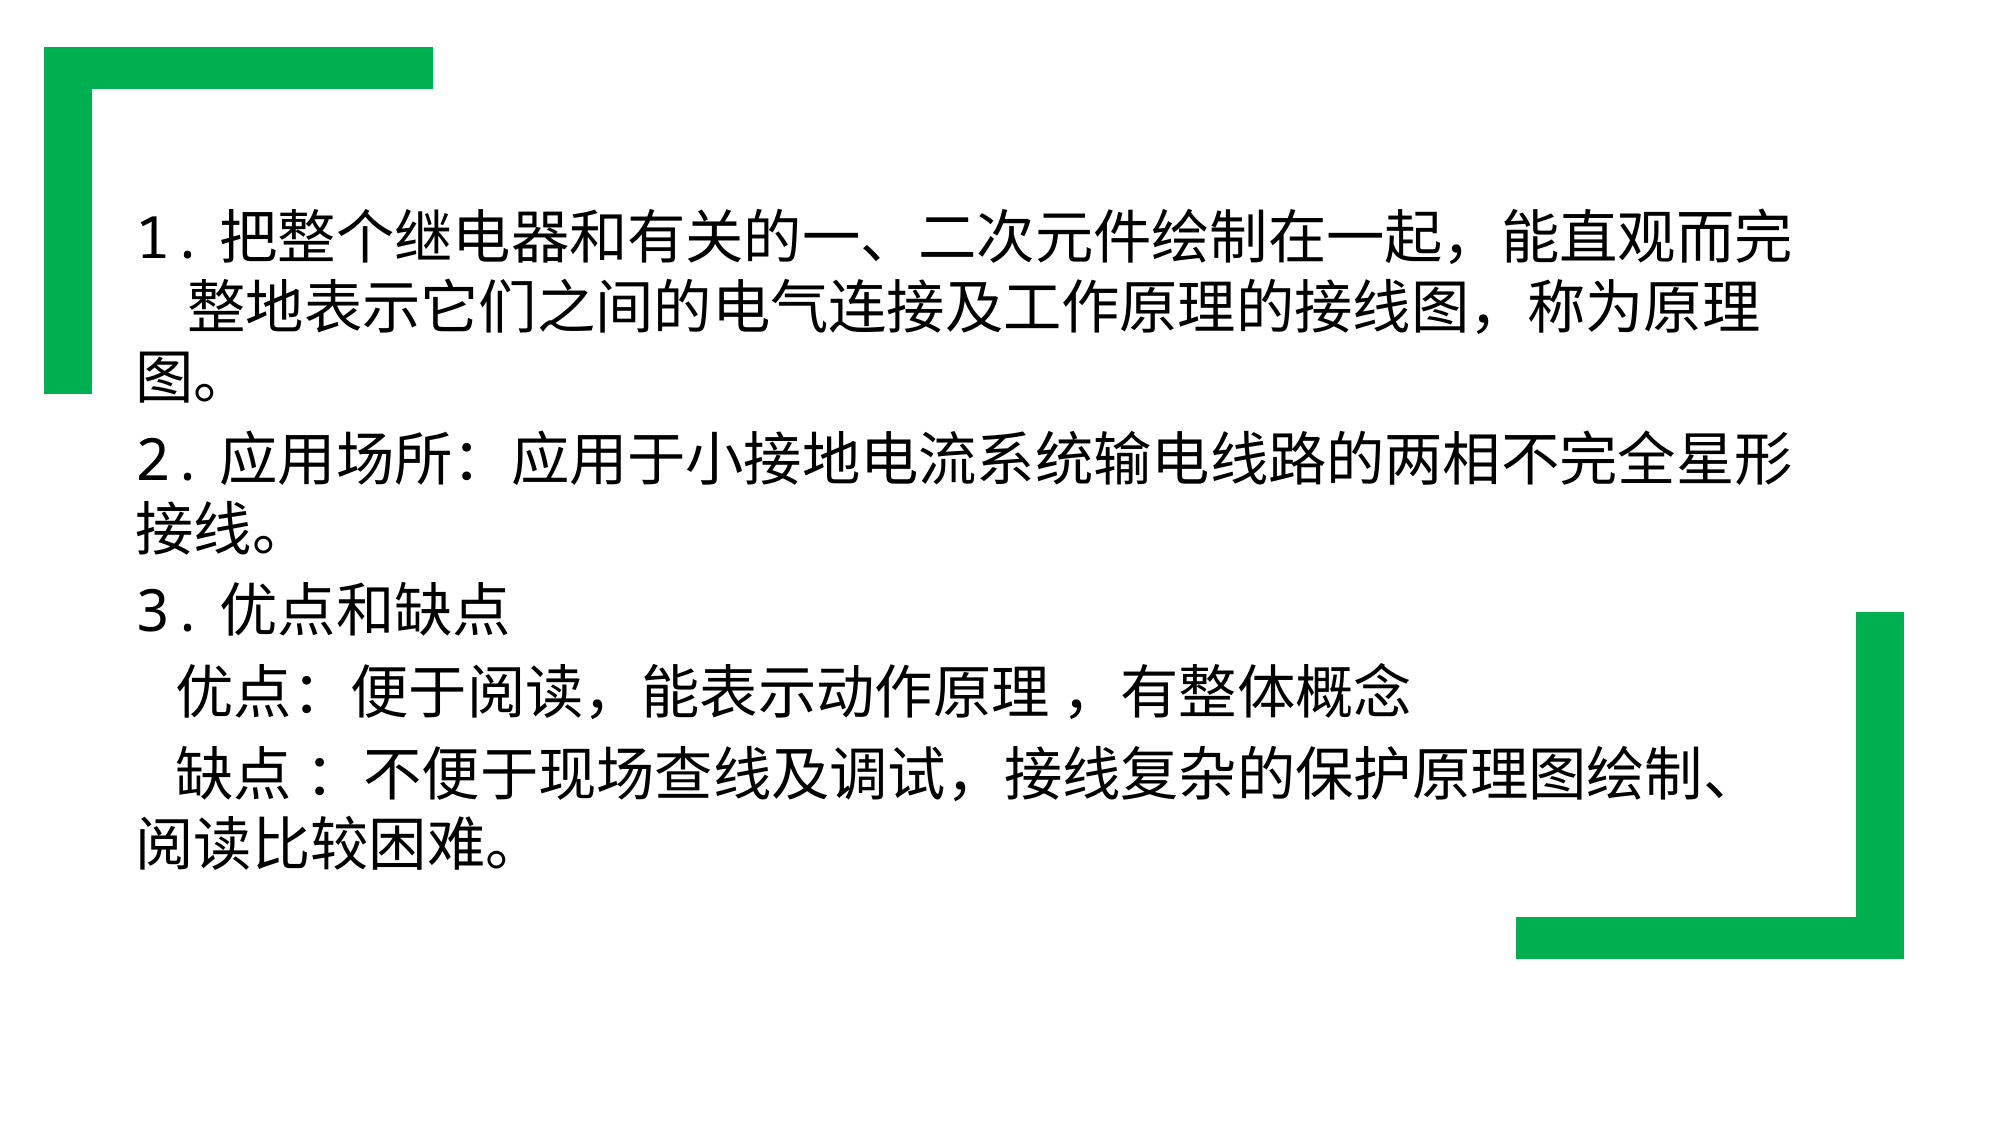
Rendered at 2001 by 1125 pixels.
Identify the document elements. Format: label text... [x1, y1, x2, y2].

list 1.把整个继电器和有关的一、二次元件绘制在一起，能直观而完 整地表示它们之间的电气连接及工作原理的接线图，称为原理图。 2.应用场所：应用于小接地电流系统输电线路的两相不完全星形接线。 3.优点和缺点 优点：便于阅读，能表示动作原理 ，有整体概念 缺点 ：不便于现场查线及调试，接线复杂的保护原理图绘制、阅读比较困难。 [120, 192, 1823, 882]
text_box [44, 47, 433, 394]
text_box [1516, 612, 1904, 959]
